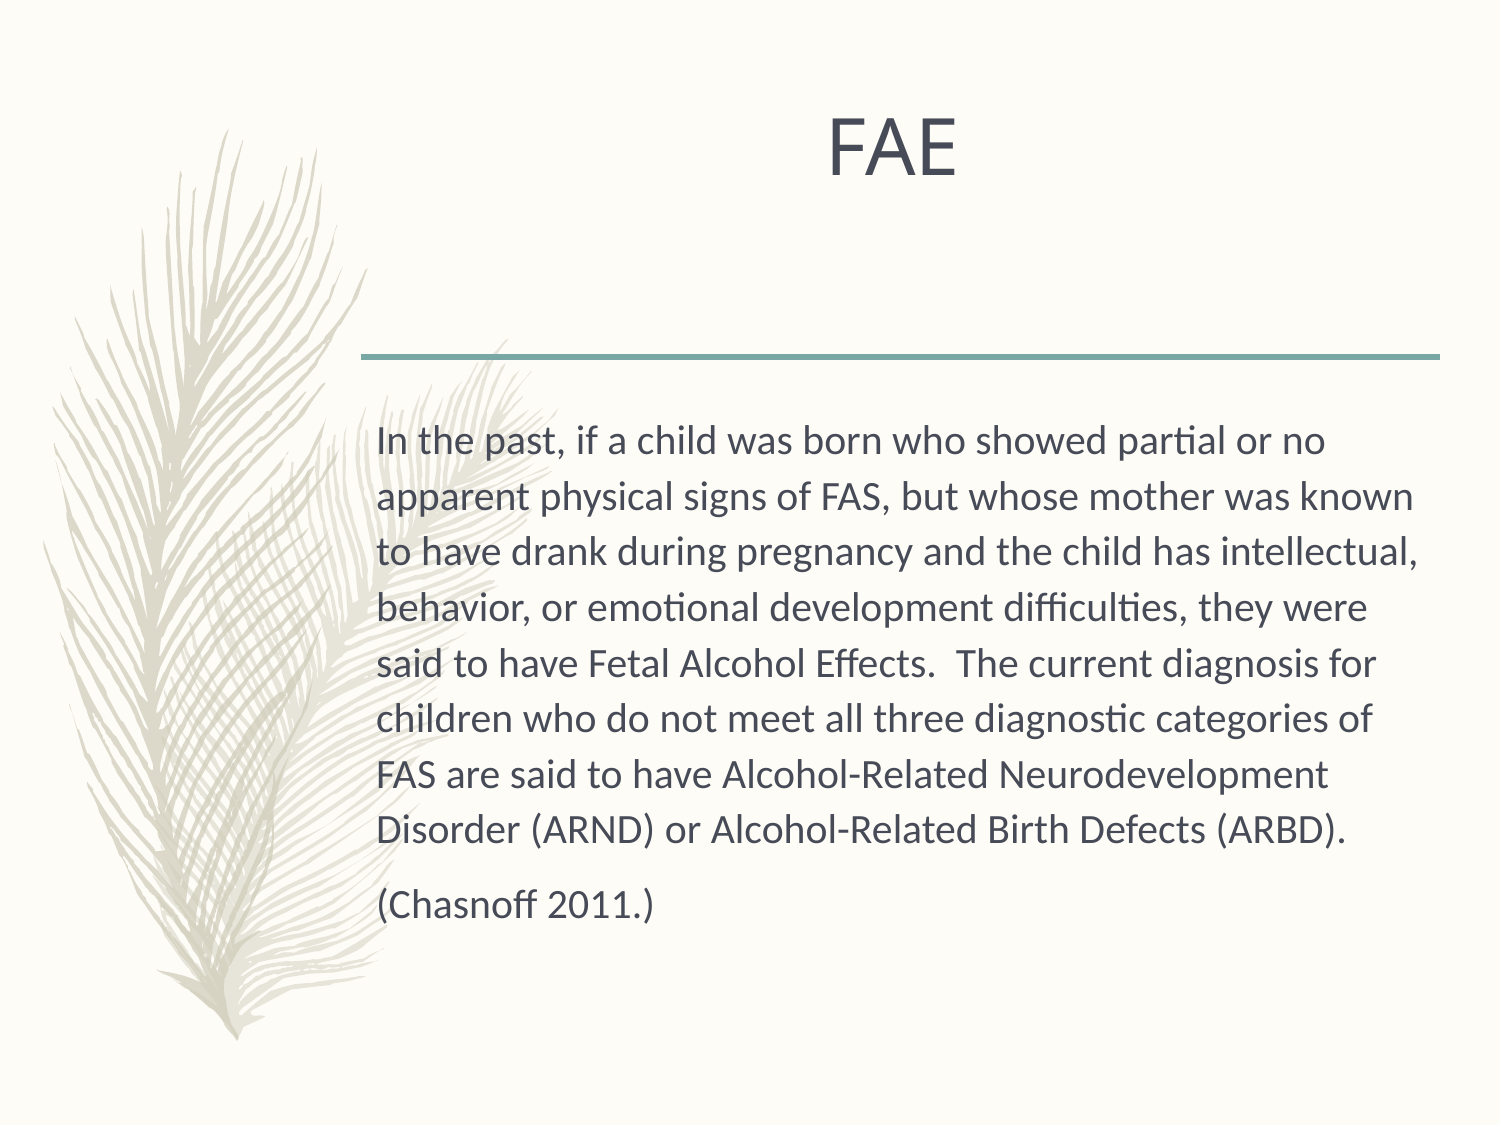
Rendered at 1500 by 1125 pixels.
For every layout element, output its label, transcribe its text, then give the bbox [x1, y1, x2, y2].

title FAE [345, 93, 1440, 350]
list In the past, if a child was born who showed partial or no apparent physical signs of FAS, but whose mother was known to have drank during pregnancy and the child has intellectual, behavior, or emotional development difficulties, they were said to have Fetal Alcohol Effects. The current diagnosis for children who do not meet all three diagnostic categories of FAS are said to have Alcohol-Related Neurodevelopment Disorder (ARND) or Alcohol-Related Birth Defects (ARBD). (Chasnoff 2011.) [360, 399, 1440, 999]
